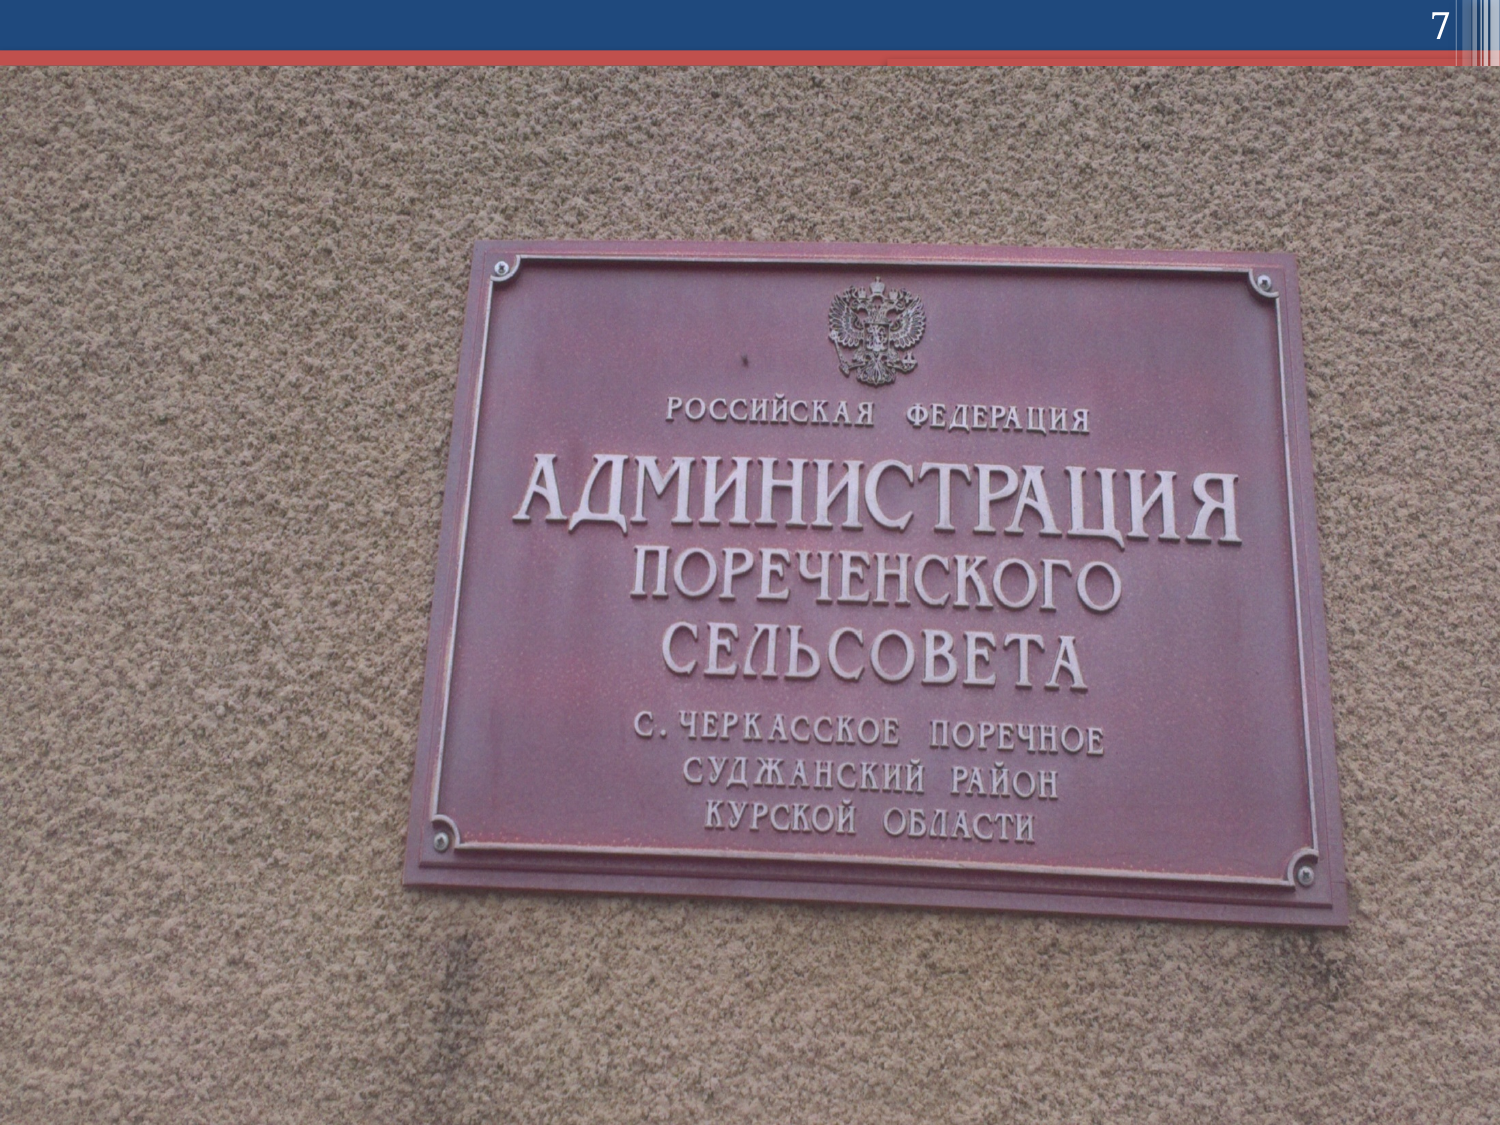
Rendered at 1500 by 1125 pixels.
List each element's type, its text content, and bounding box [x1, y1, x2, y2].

picture [0, 66, 1500, 1125]
slide_number 7 [1340, 0, 1466, 61]
